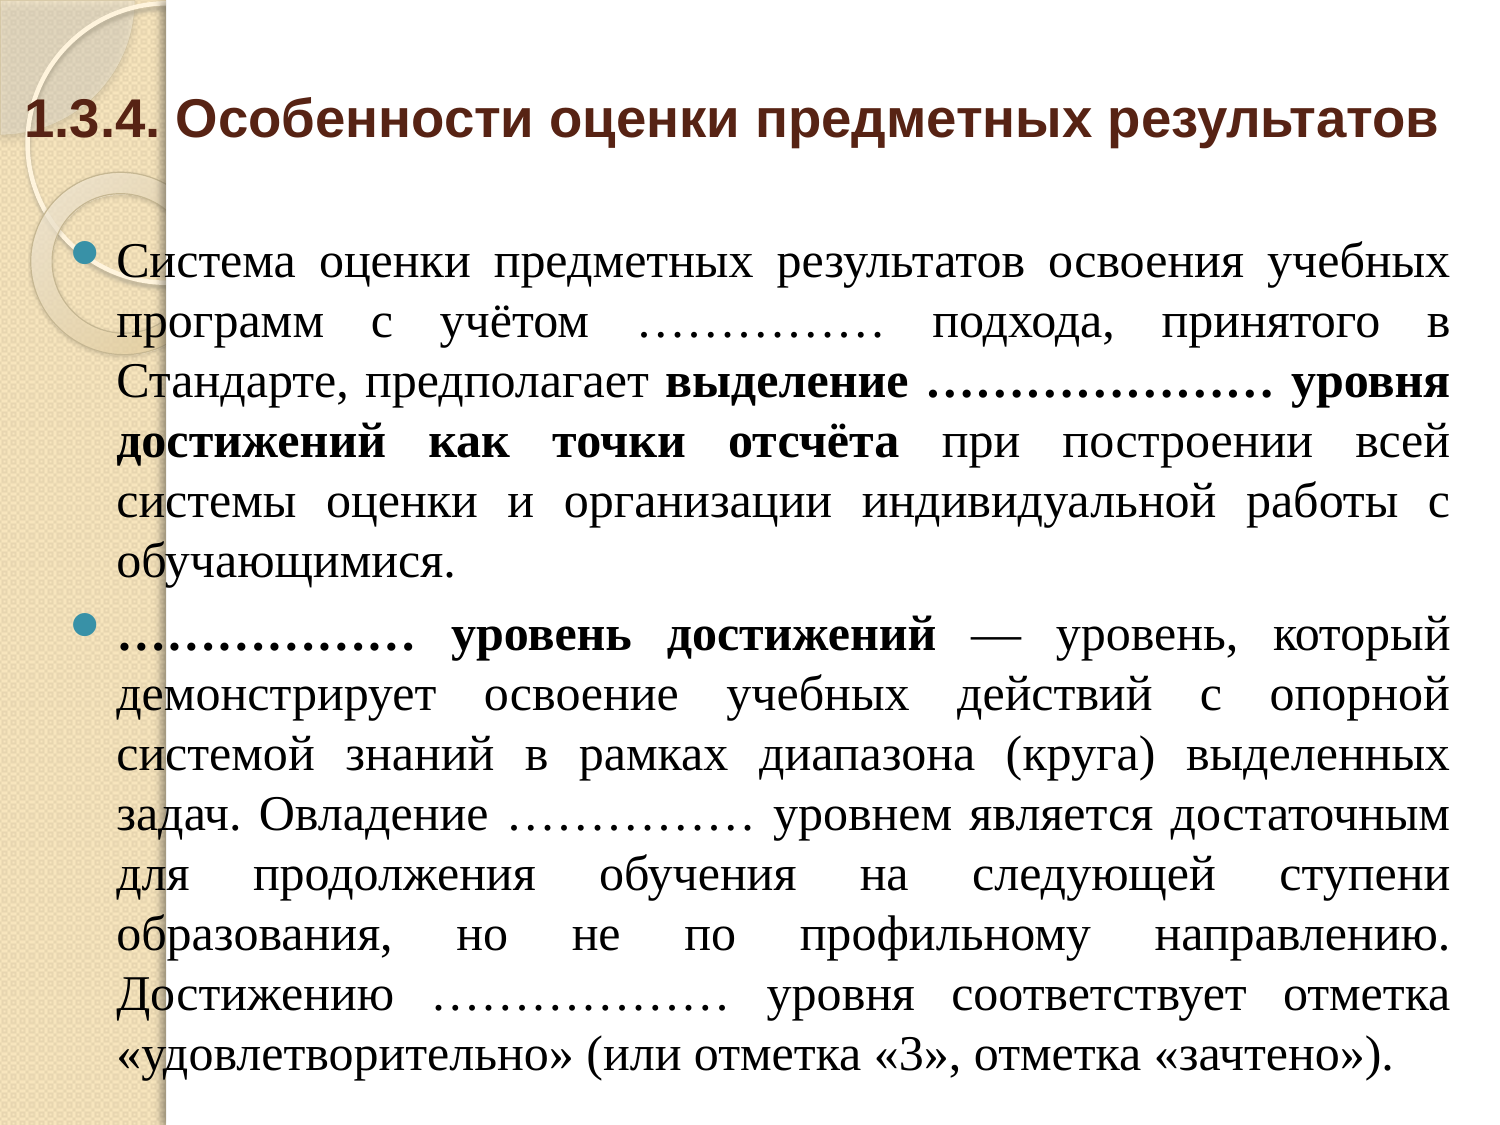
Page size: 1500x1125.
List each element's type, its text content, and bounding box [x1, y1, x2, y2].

title 1.3.4. Особенности оценки предметных результатов [0, 0, 1466, 232]
list Система оценки предметных результатов освоения учебных программ с учётом …………… подхода, принятого в Стандарте, предполагает выделение ………………… уровня достижений как точки отсчёта при построении всей системы оценки и организации индивидуальной работы с обучающимися. ……………… уровень достижений — уровень, который демонстрирует освоение учебных действий с опорной системой знаний в рамках диапазона (круга) выделенных задач. Овладение …………… уровнем является достаточным для продолжения обучения на следующей ступени образования, но не по профильному направлению. Достижению ……………… уровня соответствует отметка «удовлетворительно» (или отметка «3», отметка «зачтено»). [41, 219, 1466, 1125]
